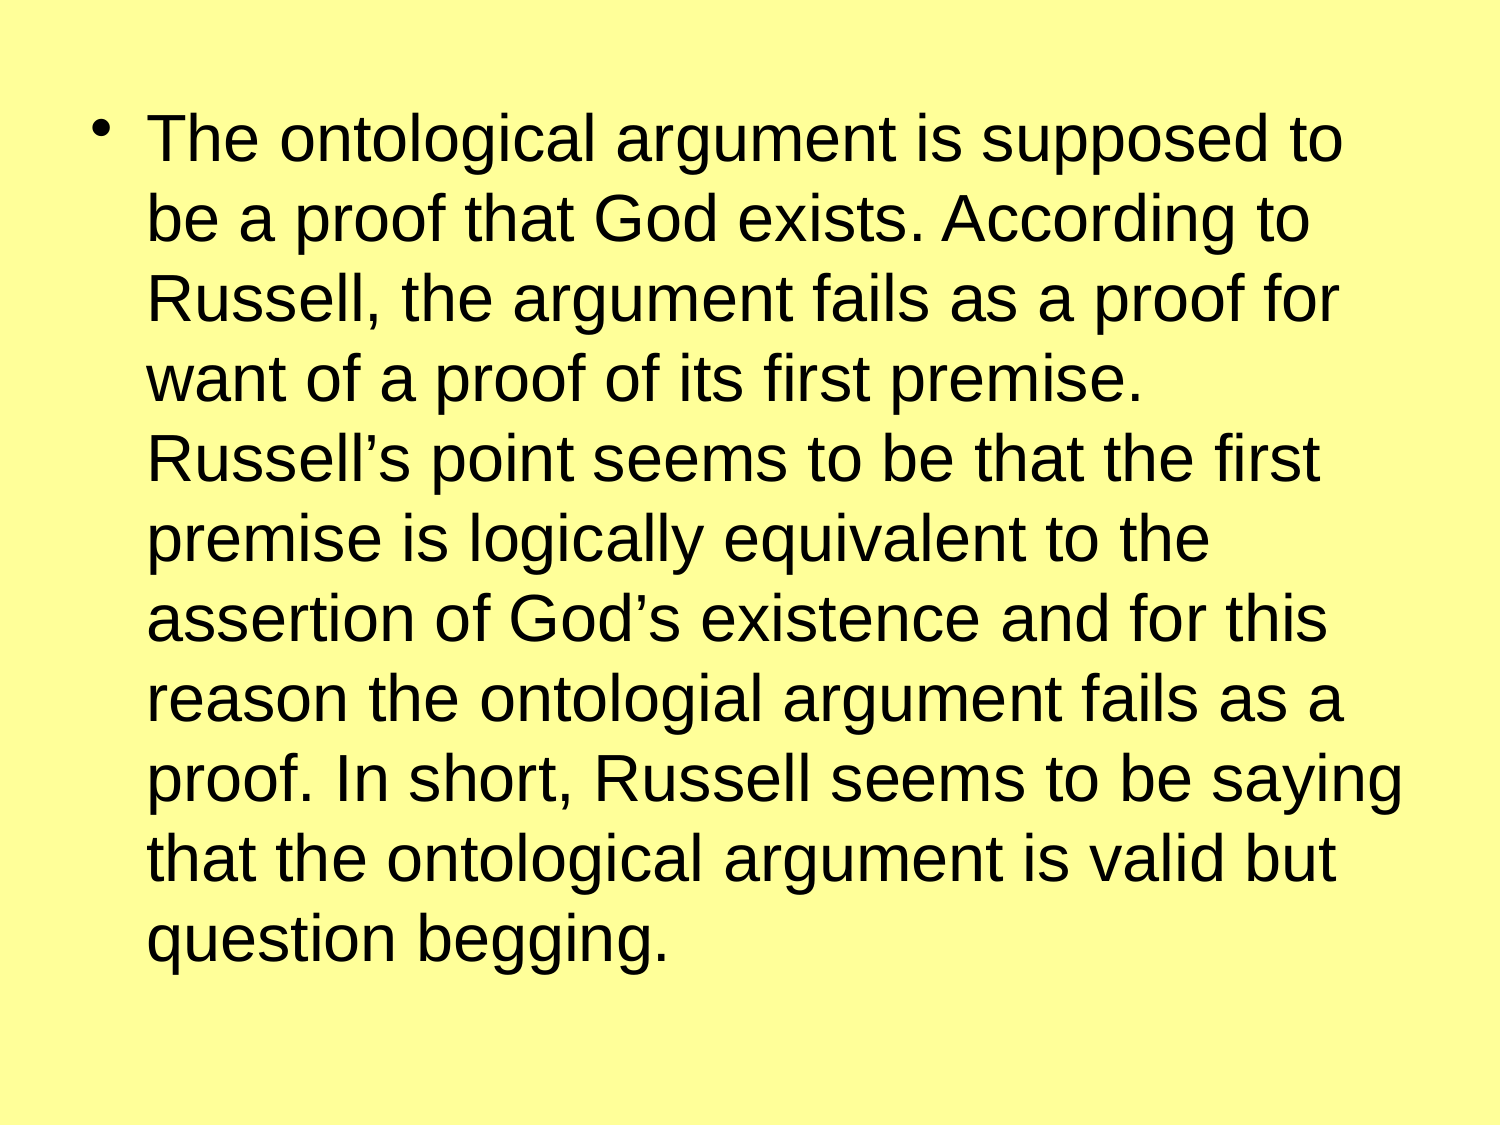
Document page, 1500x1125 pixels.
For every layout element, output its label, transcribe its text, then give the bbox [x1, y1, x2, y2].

list The ontological argument is supposed to be a proof that God exists. According to Russell, the argument fails as a proof for want of a proof of its first premise. Russell’s point seems to be that the first premise is logically equivalent to the assertion of God’s existence and for this reason the ontologial argument fails as a proof. In short, Russell seems to be saying that the ontological argument is valid but question begging. [75, 87, 1425, 1005]
